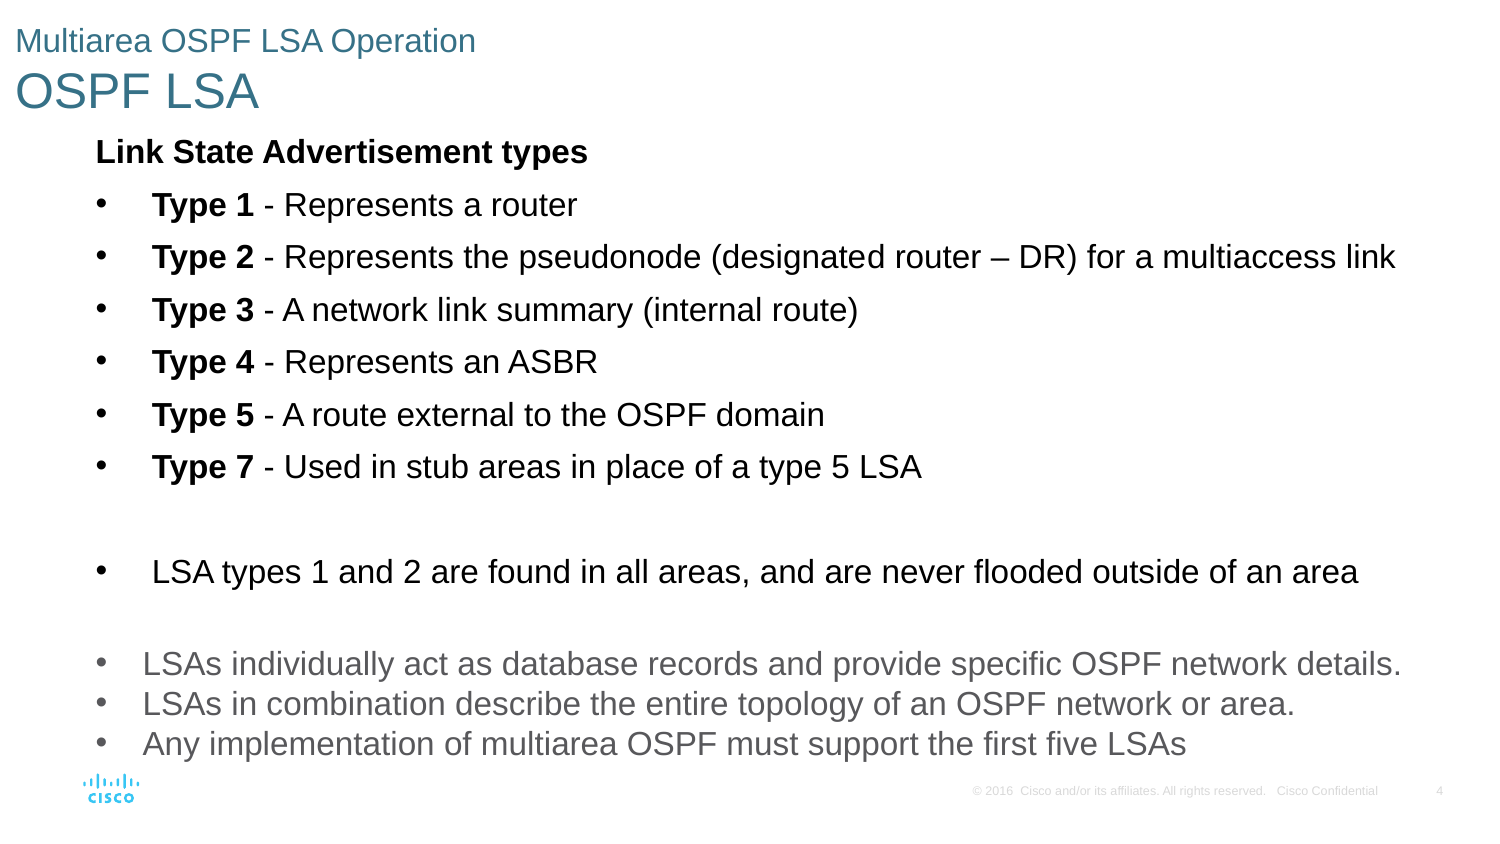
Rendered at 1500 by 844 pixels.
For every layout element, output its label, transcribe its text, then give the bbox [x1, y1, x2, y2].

title Multiarea OSPF LSA Operation OSPF LSA [0, 6, 1500, 131]
text_box Link State Advertisement types Type 1 - Represents a router Type 2 - Represents the pseudonode (designated router – DR) for a multiaccess link Type 3 - A network link summary (internal route) Type 4 - Represents an ASBR Type 5 - A route external to the OSPF domain Type 7 - Used in stub areas in place of a type 5 LSA LSA types 1 and 2 are found in all areas, and are never flooded outside of an area LSAs individually act as database records and provide specific OSPF network details. LSAs in combination describe the entire topology of an OSPF network or area. Any implementation of multiarea OSPF must support the first five LSAs [80, 131, 1460, 770]
